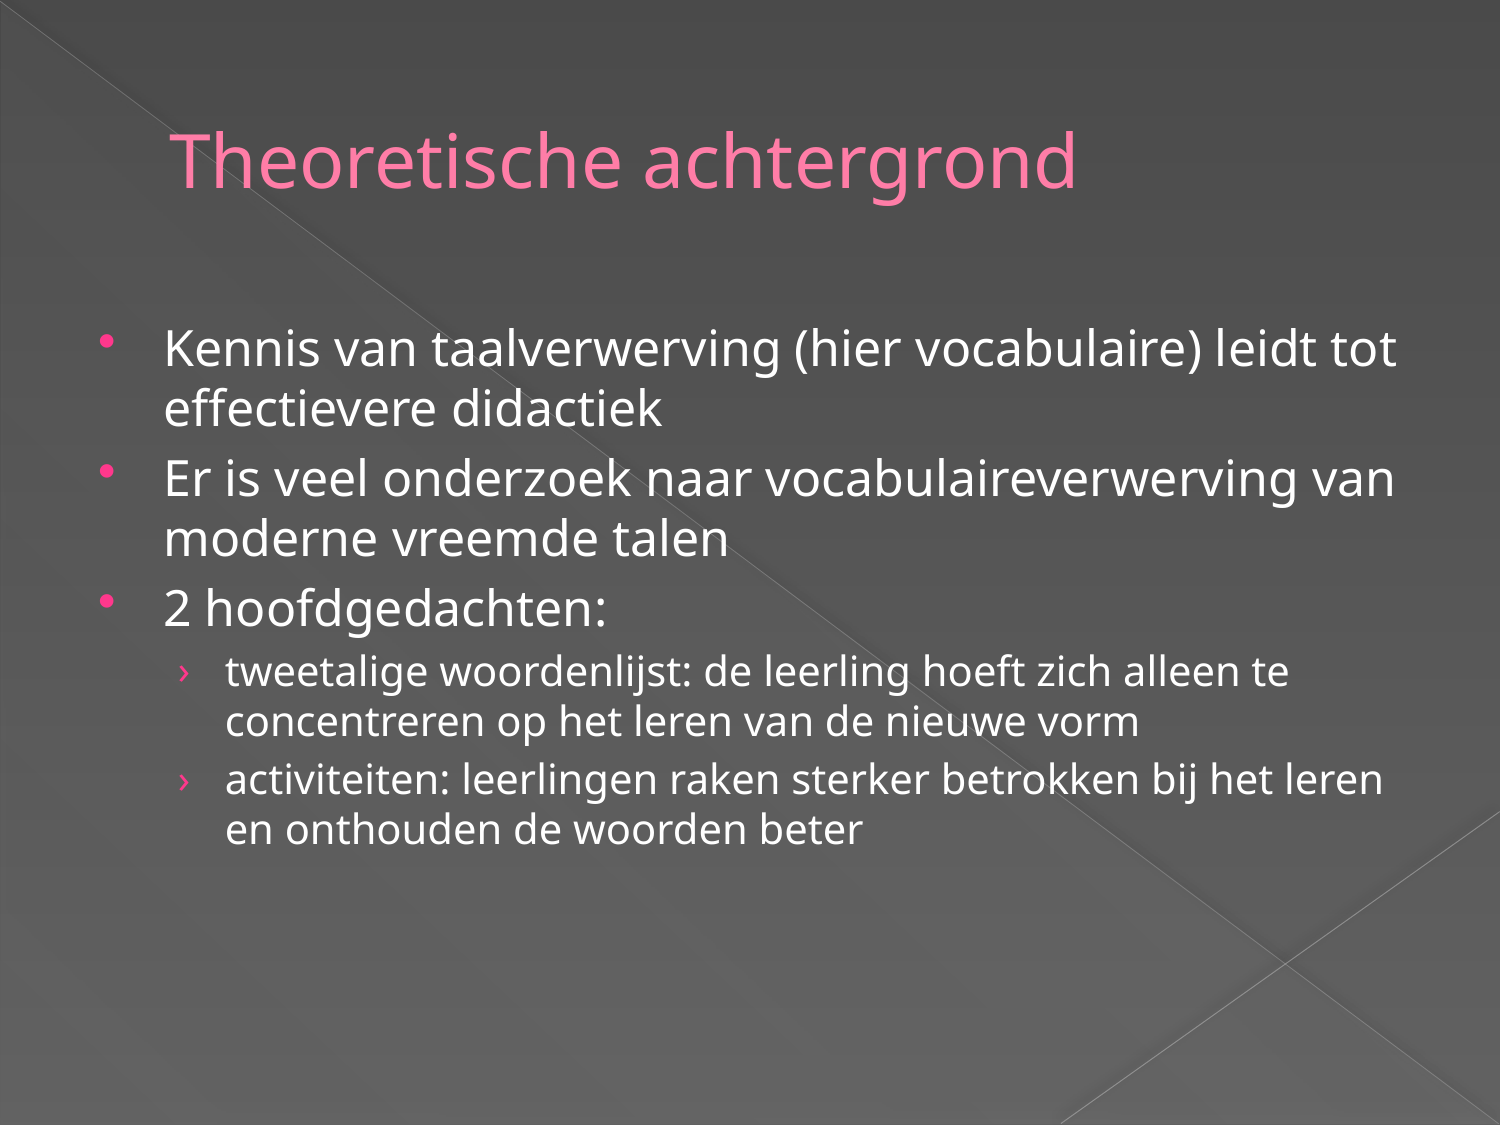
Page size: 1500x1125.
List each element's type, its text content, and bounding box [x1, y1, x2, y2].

title Theoretische achtergrond [75, 43, 1425, 274]
list Kennis van taalverwerving (hier vocabulaire) leidt tot effectievere didactiek Er is veel onderzoek naar vocabulaireverwerving van moderne vreemde talen 2 hoofdgedachten: tweetalige woordenlijst: de leerling hoeft zich alleen te concentreren op het leren van de nieuwe vorm activiteiten: leerlingen raken sterker betrokken bij het leren en onthouden de woorden beter [75, 308, 1425, 1059]
